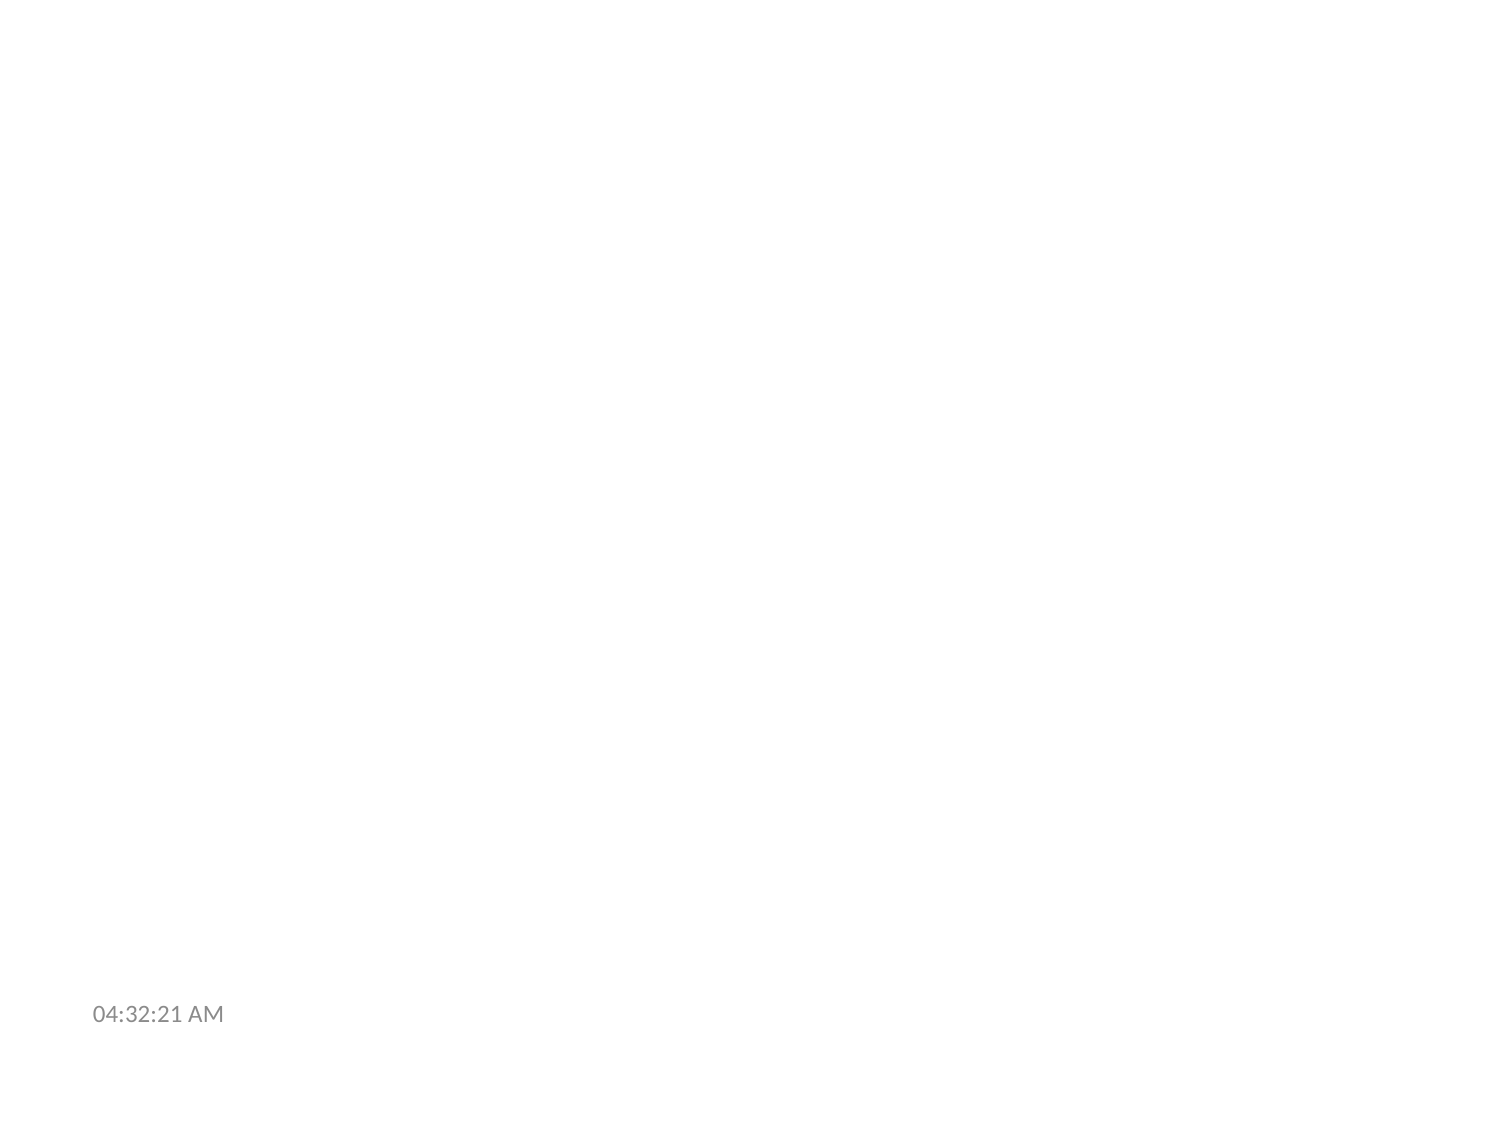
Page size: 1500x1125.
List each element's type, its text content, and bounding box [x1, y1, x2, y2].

text_box 3:35:09 PM [77, 982, 428, 1043]
